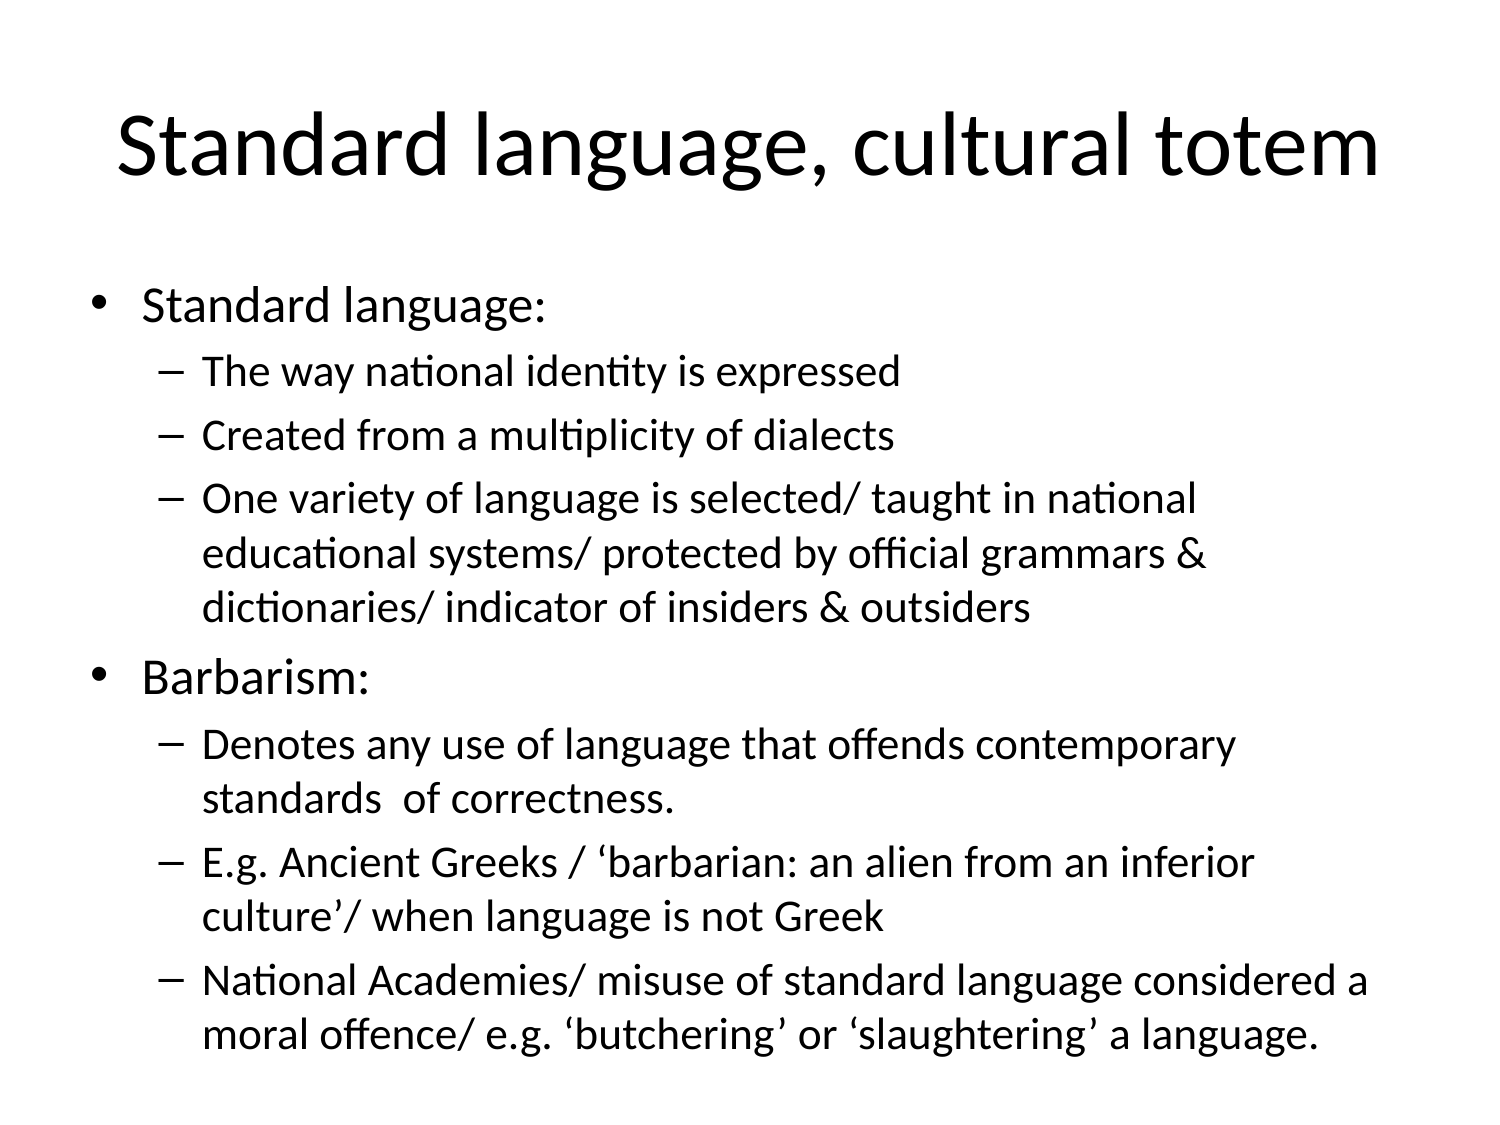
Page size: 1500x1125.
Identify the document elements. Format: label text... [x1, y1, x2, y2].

list Standard language: The way national identity is expressed Created from a multiplicity of dialects One variety of language is selected/ taught in national educational systems/ protected by official grammars & dictionaries/ indicator of insiders & outsiders Barbarism: Denotes any use of language that offends contemporary standards of correctness. E.g. Ancient Greeks / ‘barbarian: an alien from an inferior culture’/ when language is not Greek National Academies/ misuse of standard language considered a moral offence/ e.g. ‘butchering’ or ‘slaughtering’ a language. [75, 262, 1425, 1075]
title Standard language, cultural totem [75, 45, 1425, 233]
